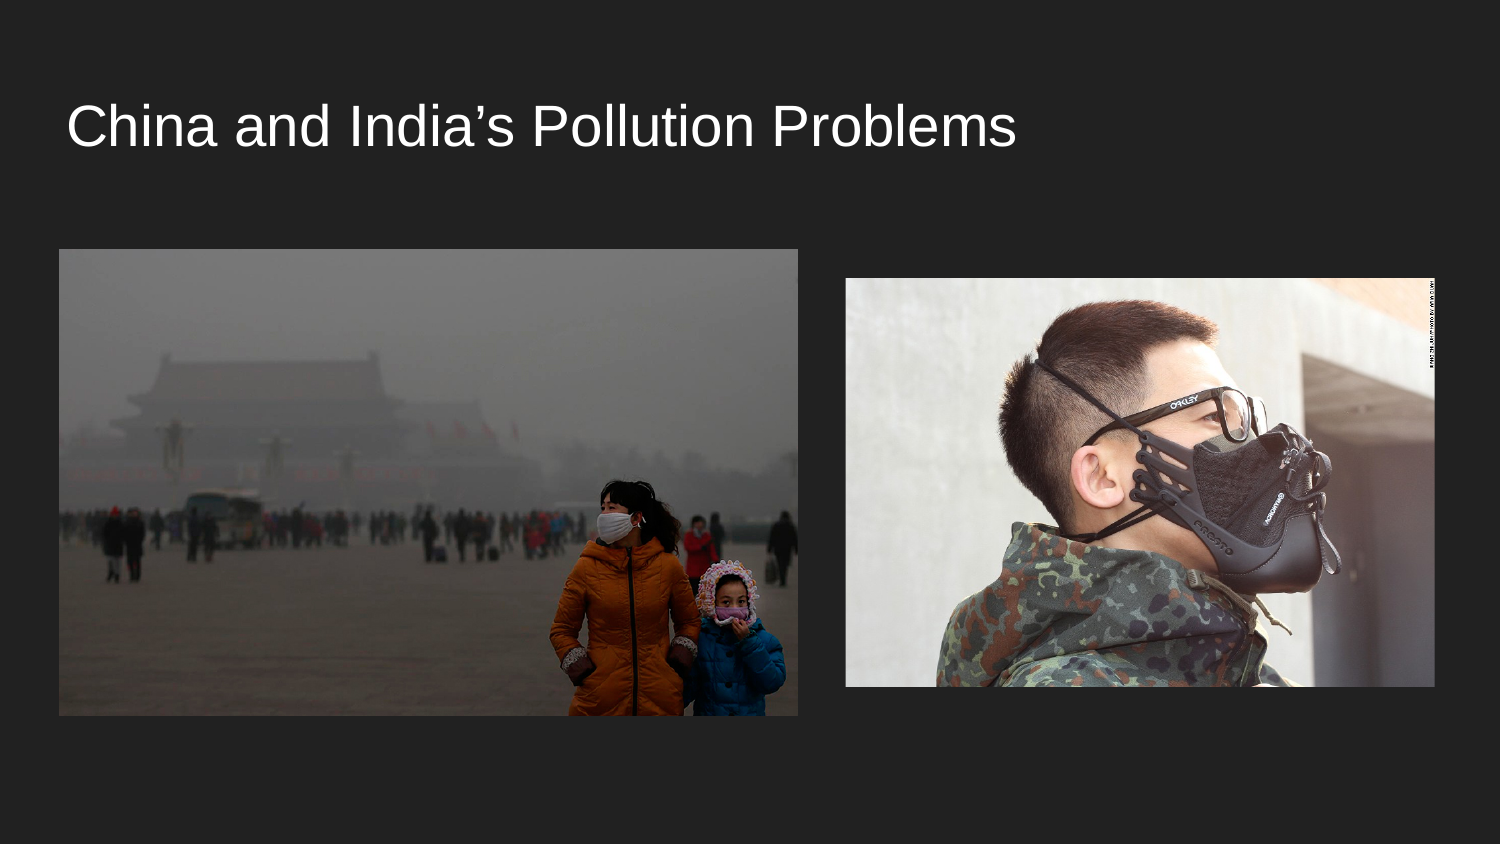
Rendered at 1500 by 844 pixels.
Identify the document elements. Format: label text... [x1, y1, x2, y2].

picture [845, 278, 1435, 687]
picture [58, 248, 798, 717]
title China and India’s Pollution Problems [51, 72, 1449, 167]
